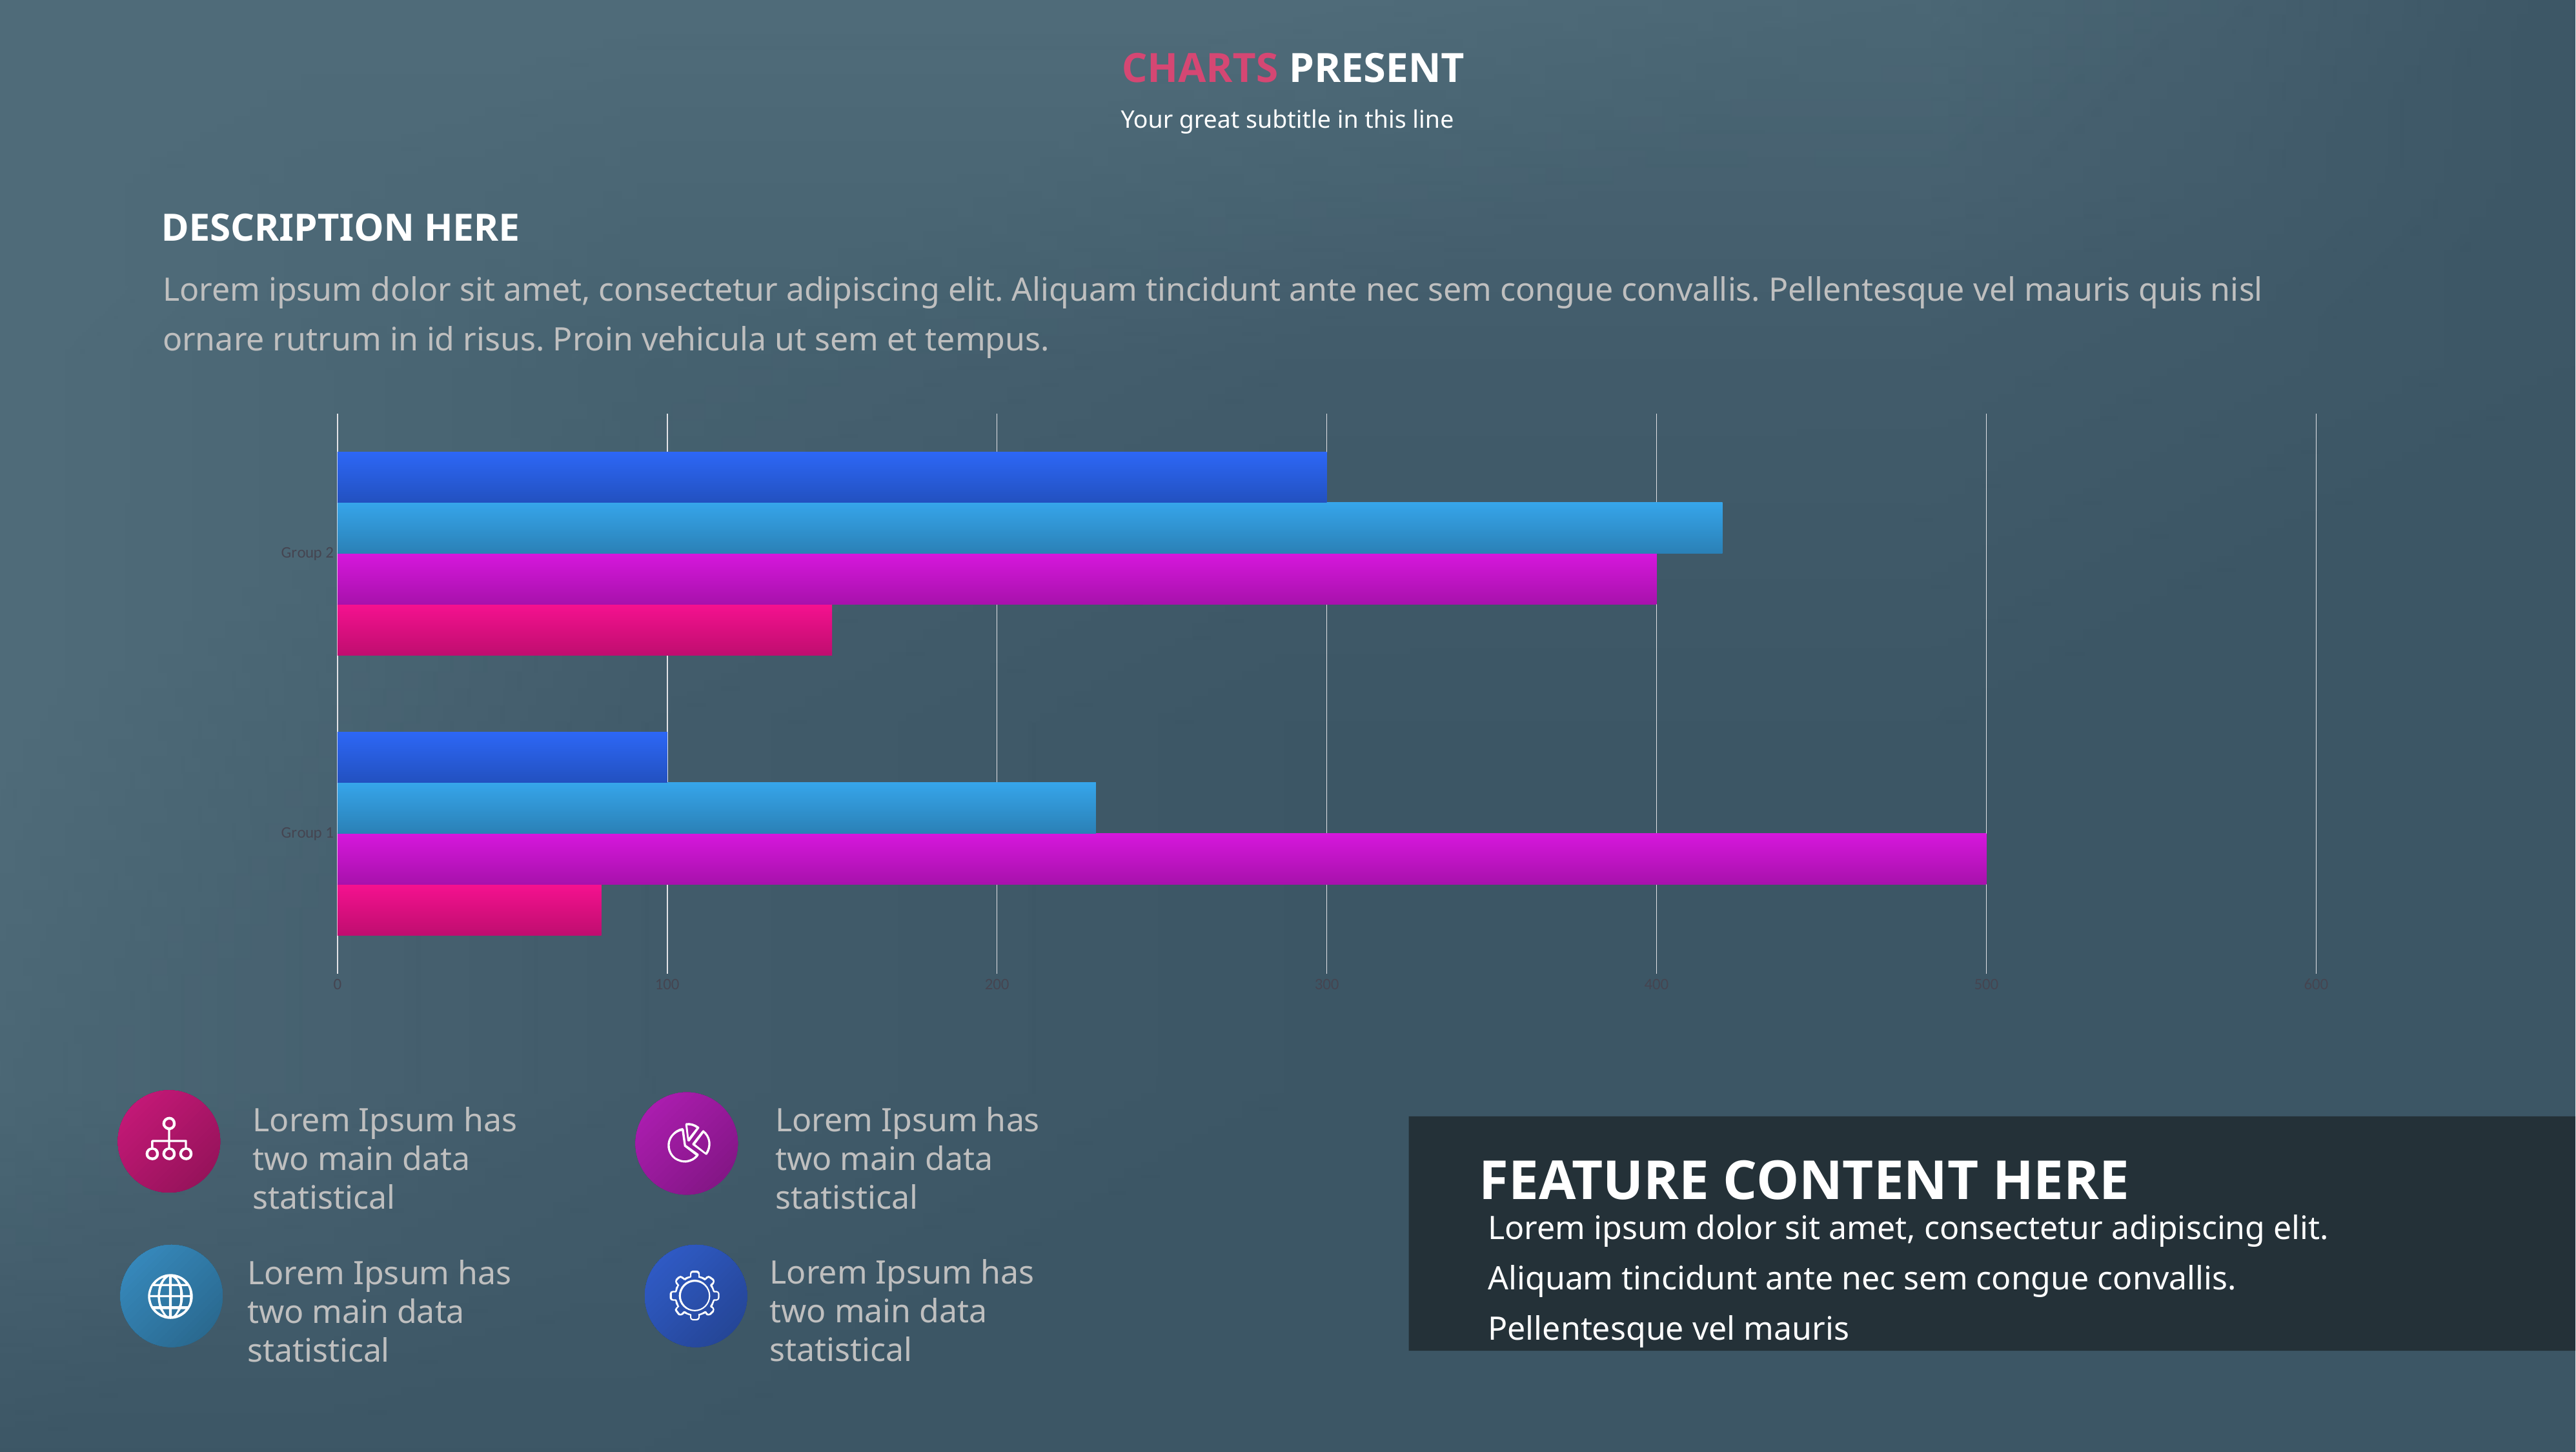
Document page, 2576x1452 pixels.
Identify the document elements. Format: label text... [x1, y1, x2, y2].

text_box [117, 1090, 221, 1193]
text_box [136, 193, 2377, 372]
text_box Lorem Ipsum has two main data statistical [752, 1087, 1127, 1227]
chart [206, 401, 2369, 1034]
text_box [803, 32, 1783, 146]
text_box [1408, 1116, 2576, 1351]
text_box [635, 1092, 738, 1195]
text_box Lorem Ipsum has two main data statistical [229, 1087, 604, 1227]
picture [0, 0, 2576, 1452]
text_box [120, 1244, 223, 1347]
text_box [644, 1244, 747, 1347]
text_box Lorem Ipsum has two main data statistical [746, 1240, 1121, 1380]
text_box Lorem Ipsum has two main data statistical [224, 1240, 598, 1380]
